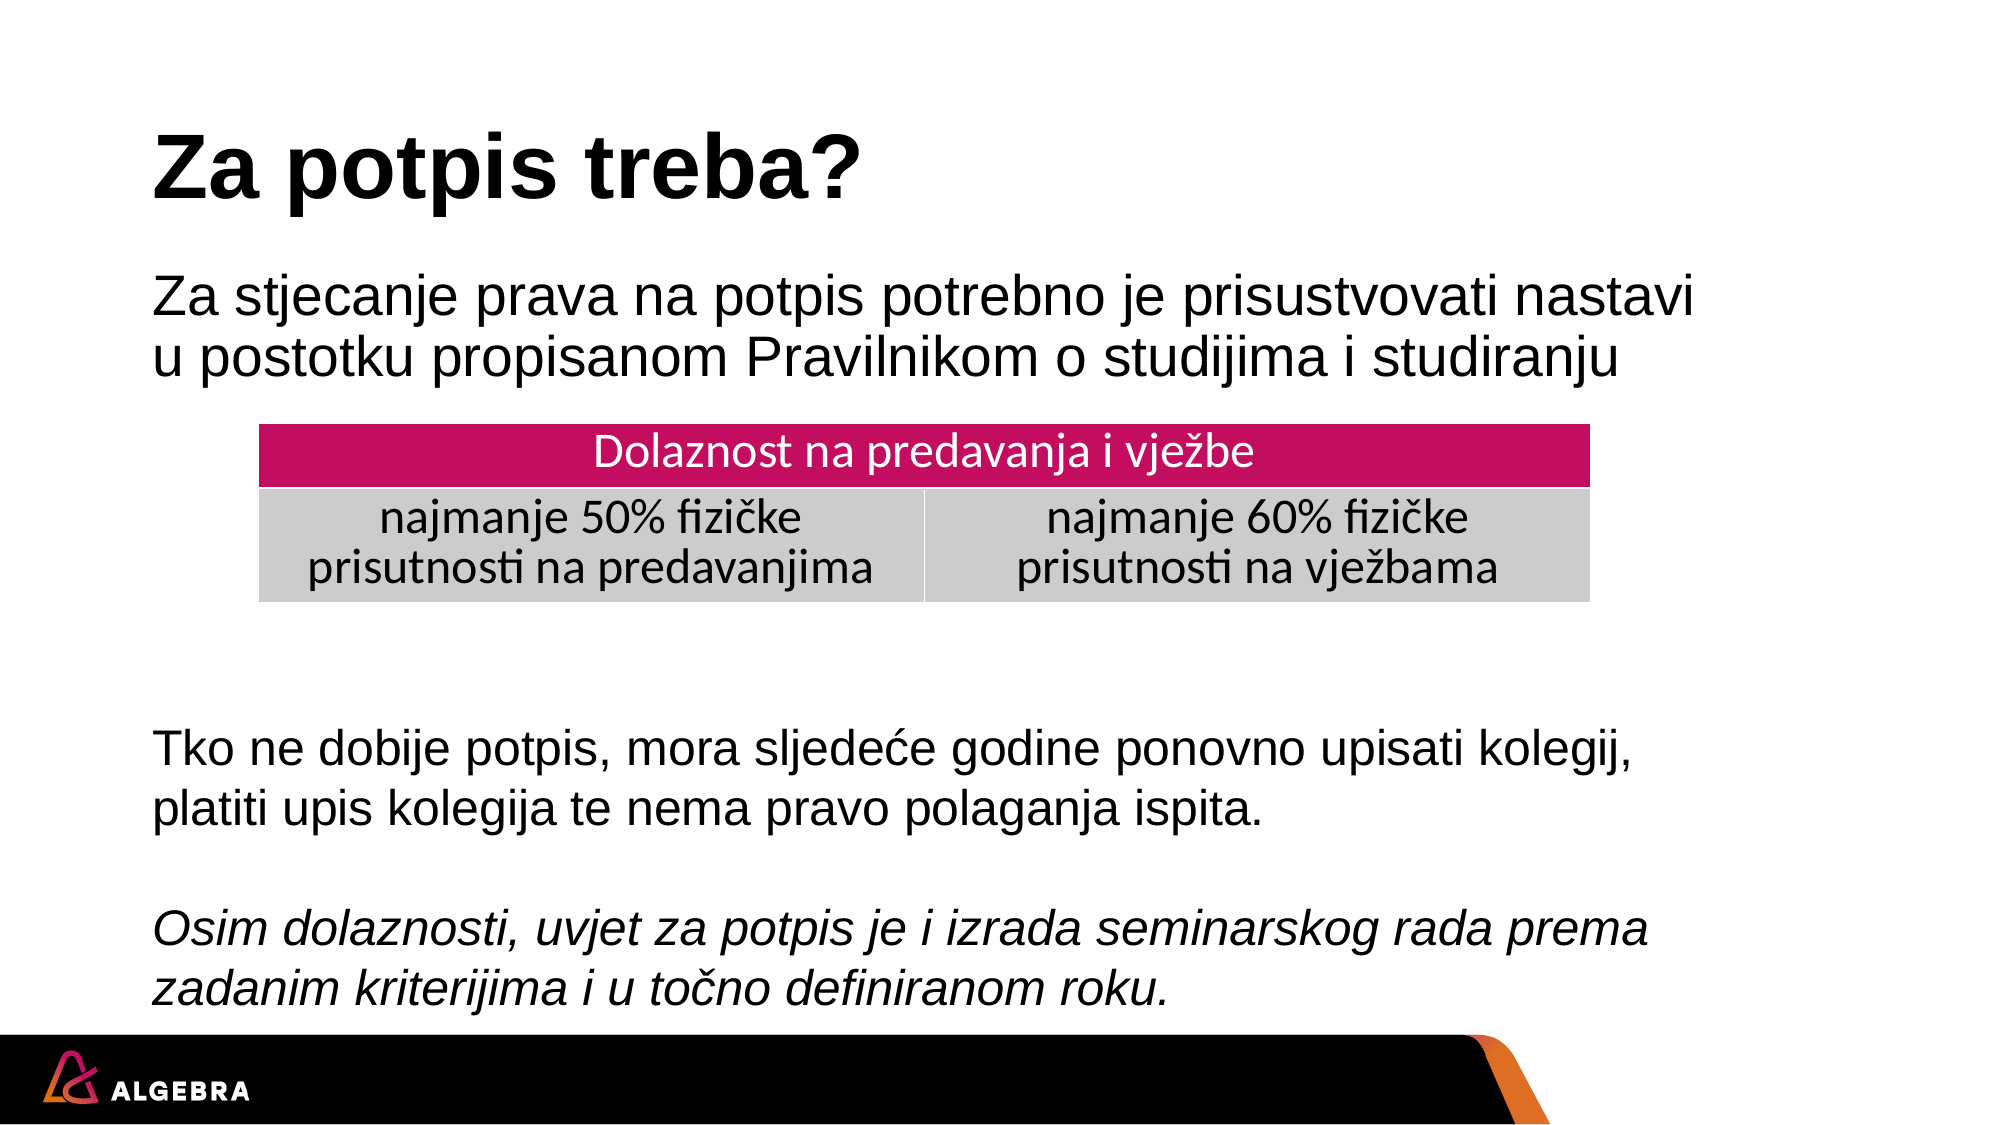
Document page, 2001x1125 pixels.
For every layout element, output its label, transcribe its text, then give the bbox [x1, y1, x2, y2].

list Za stjecanje prava na potpis potrebno je prisustvovati nastavi u postotku propisanom Pravilnikom o studijima i studiranju [137, 258, 1712, 399]
table_cell najmanje 50% fizičke prisutnosti na predavanjima [259, 489, 924, 602]
table_cell najmanje 60% fizičke prisutnosti na vježbama [925, 489, 1590, 602]
text_box Tko ne dobije potpis, mora sljedeće godine ponovno upisati kolegij, platiti upis kolegija te nema pravo polaganja ispita. Osim dolaznosti, uvjet za potpis je i izrada seminarskog rada prema zadanim kriterijima i u točno definiranom roku. [137, 708, 1751, 1024]
picture [0, 1034, 1733, 1125]
title Za potpis treba? [137, 59, 1863, 278]
table_header Dolaznost na predavanja i vježbe [259, 424, 1590, 487]
